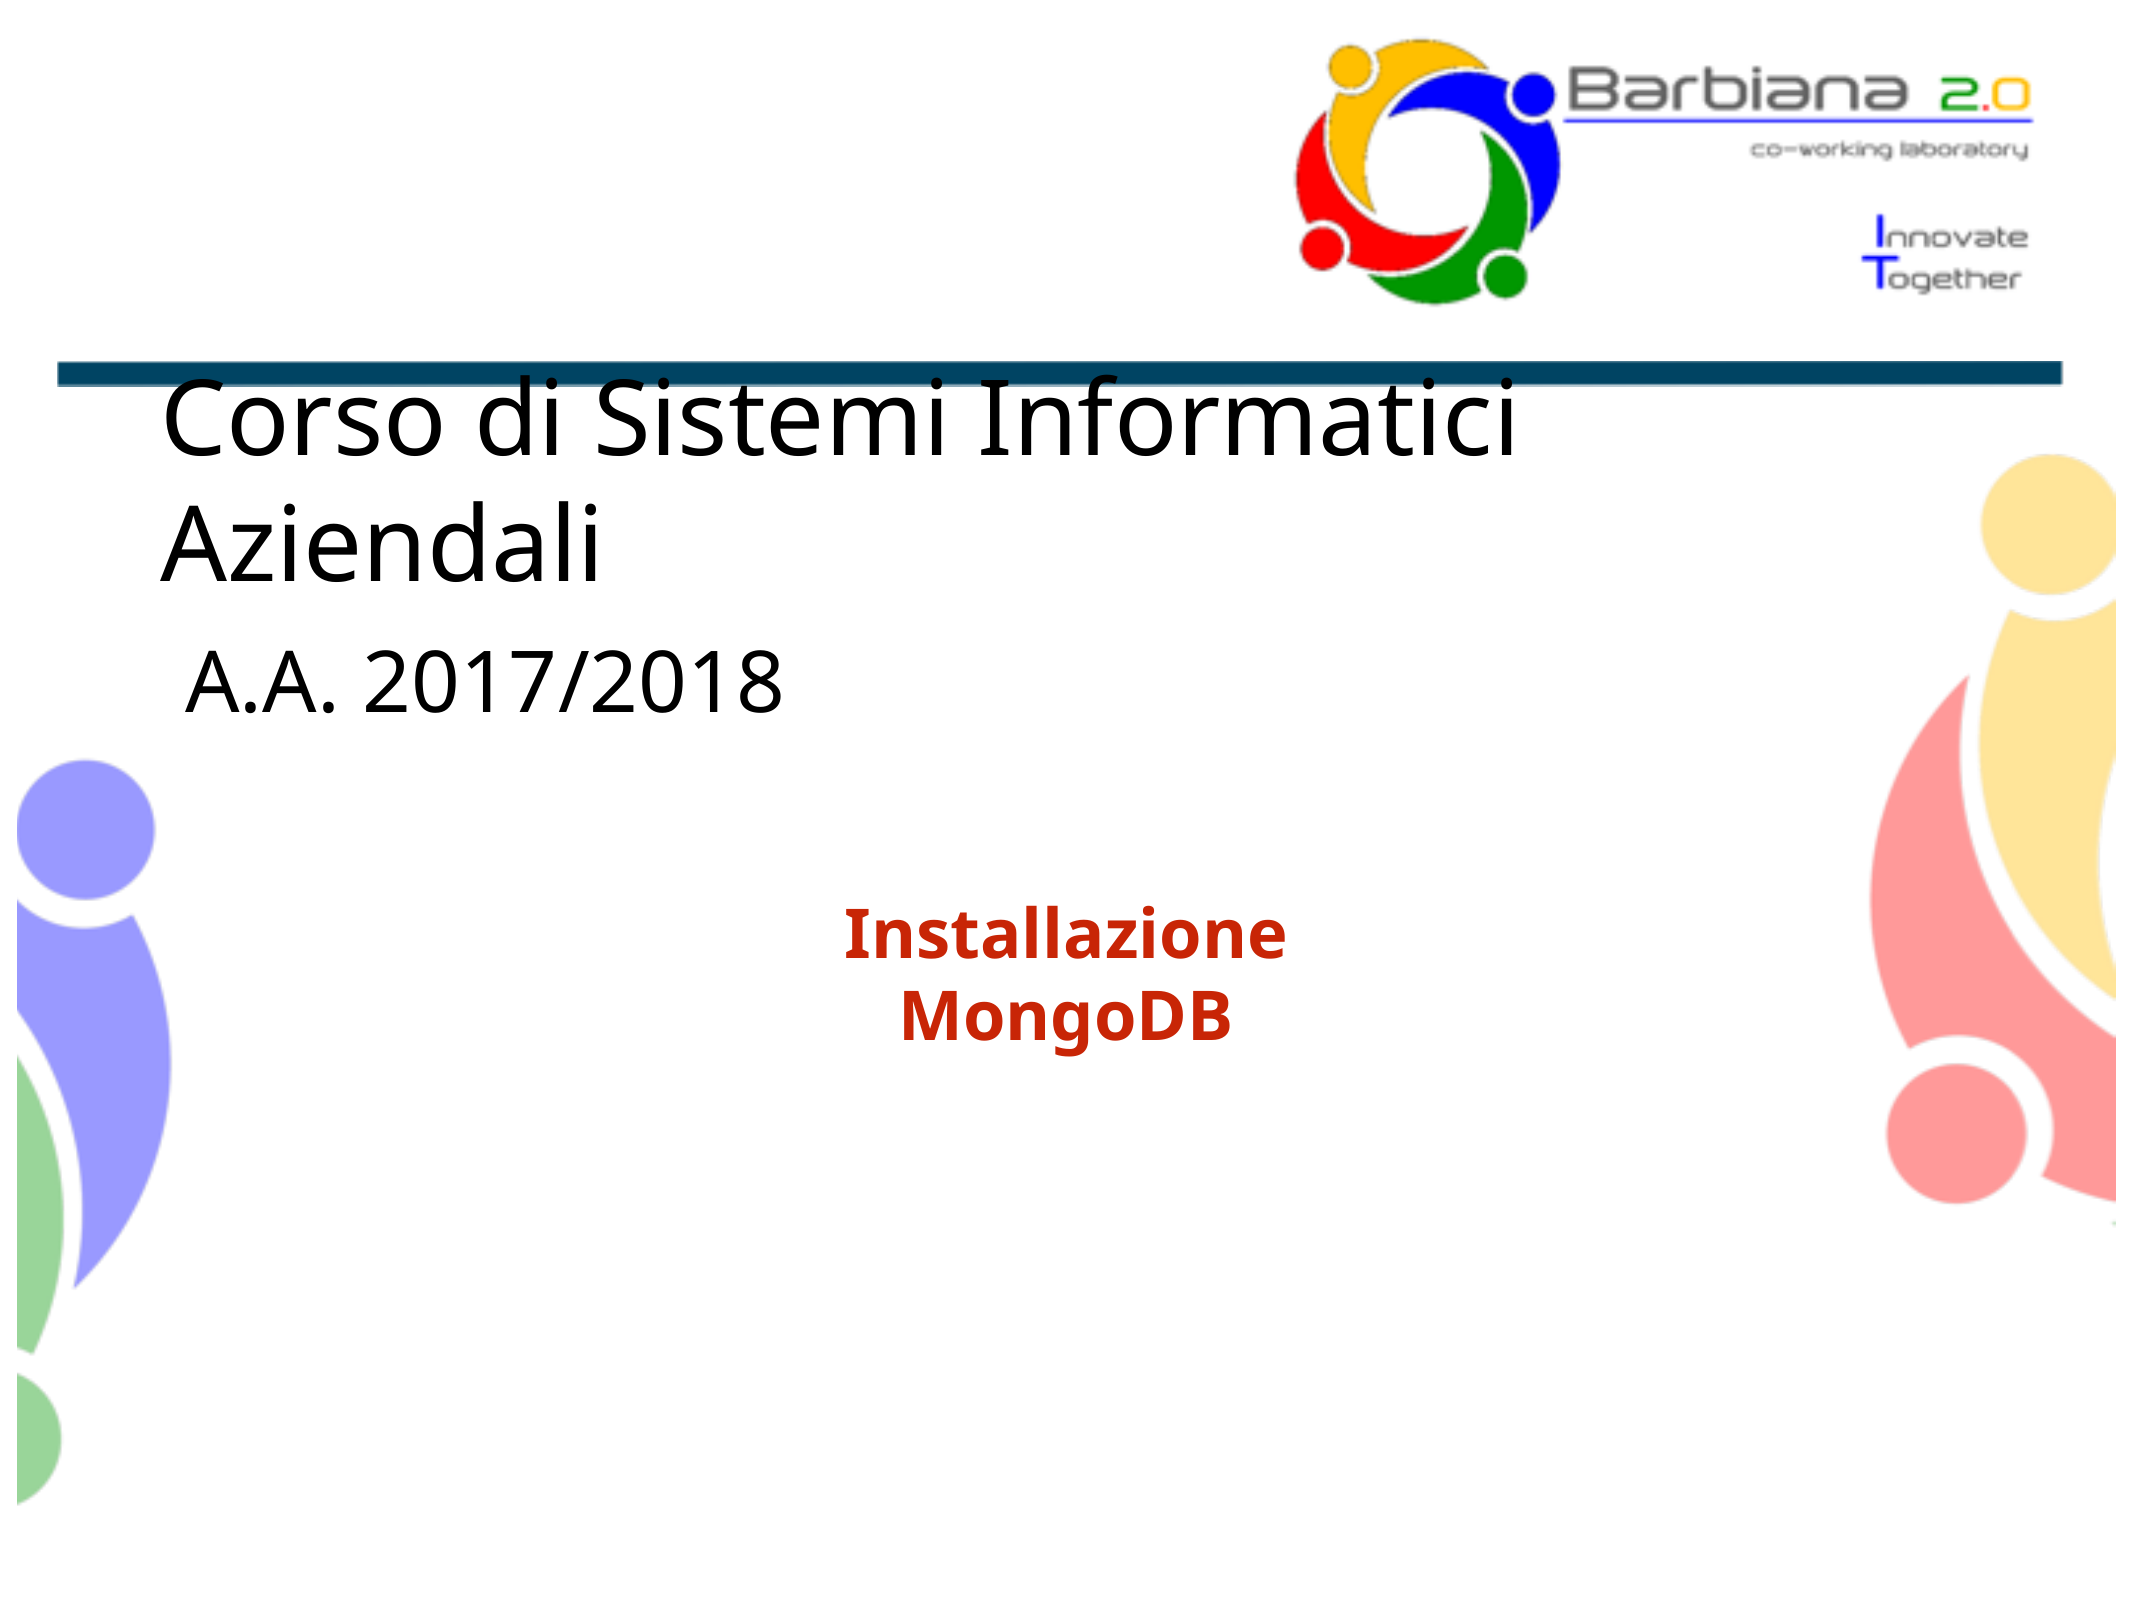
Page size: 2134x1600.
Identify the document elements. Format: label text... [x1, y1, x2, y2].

picture [17, 617, 183, 1582]
picture [1271, 5, 2070, 340]
list Installazione MongoDB [207, 880, 1926, 1068]
title Corso di Sistemi Informatici Aziendali [151, 377, 1982, 612]
picture [57, 361, 2076, 387]
picture [1622, 437, 2116, 1402]
